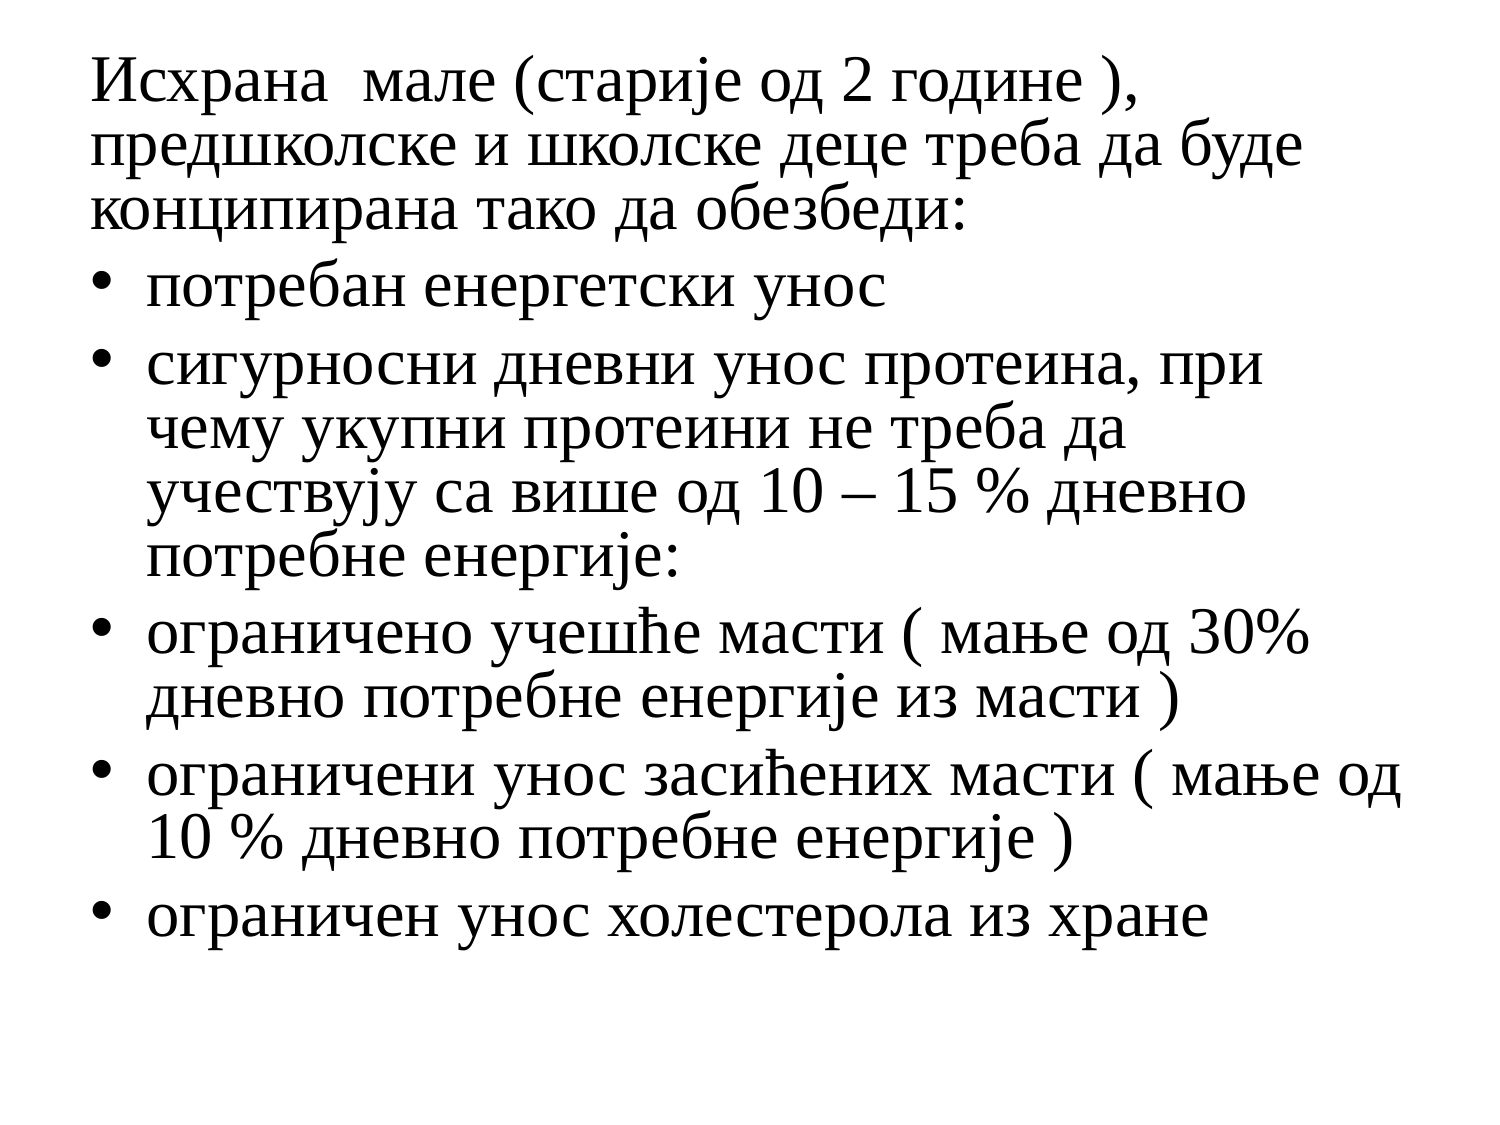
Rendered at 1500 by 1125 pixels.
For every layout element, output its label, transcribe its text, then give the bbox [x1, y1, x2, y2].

list Исхрана мале (старије од 2 године ), предшколске и школске деце треба да буде конципирана тако да обезбеди: потребан енергетски унос сигурносни дневни унос протеина, при чему укупни протеини не треба да учествују са више од 10 – 15 % дневно потребне енергије: ограничено учешће масти ( мање од 30% дневно потребне енергије из масти ) ограничени унос засићених масти ( мање од 10 % дневно потребне енергије ) ограничен унос холестерола из хране [75, 42, 1425, 1005]
